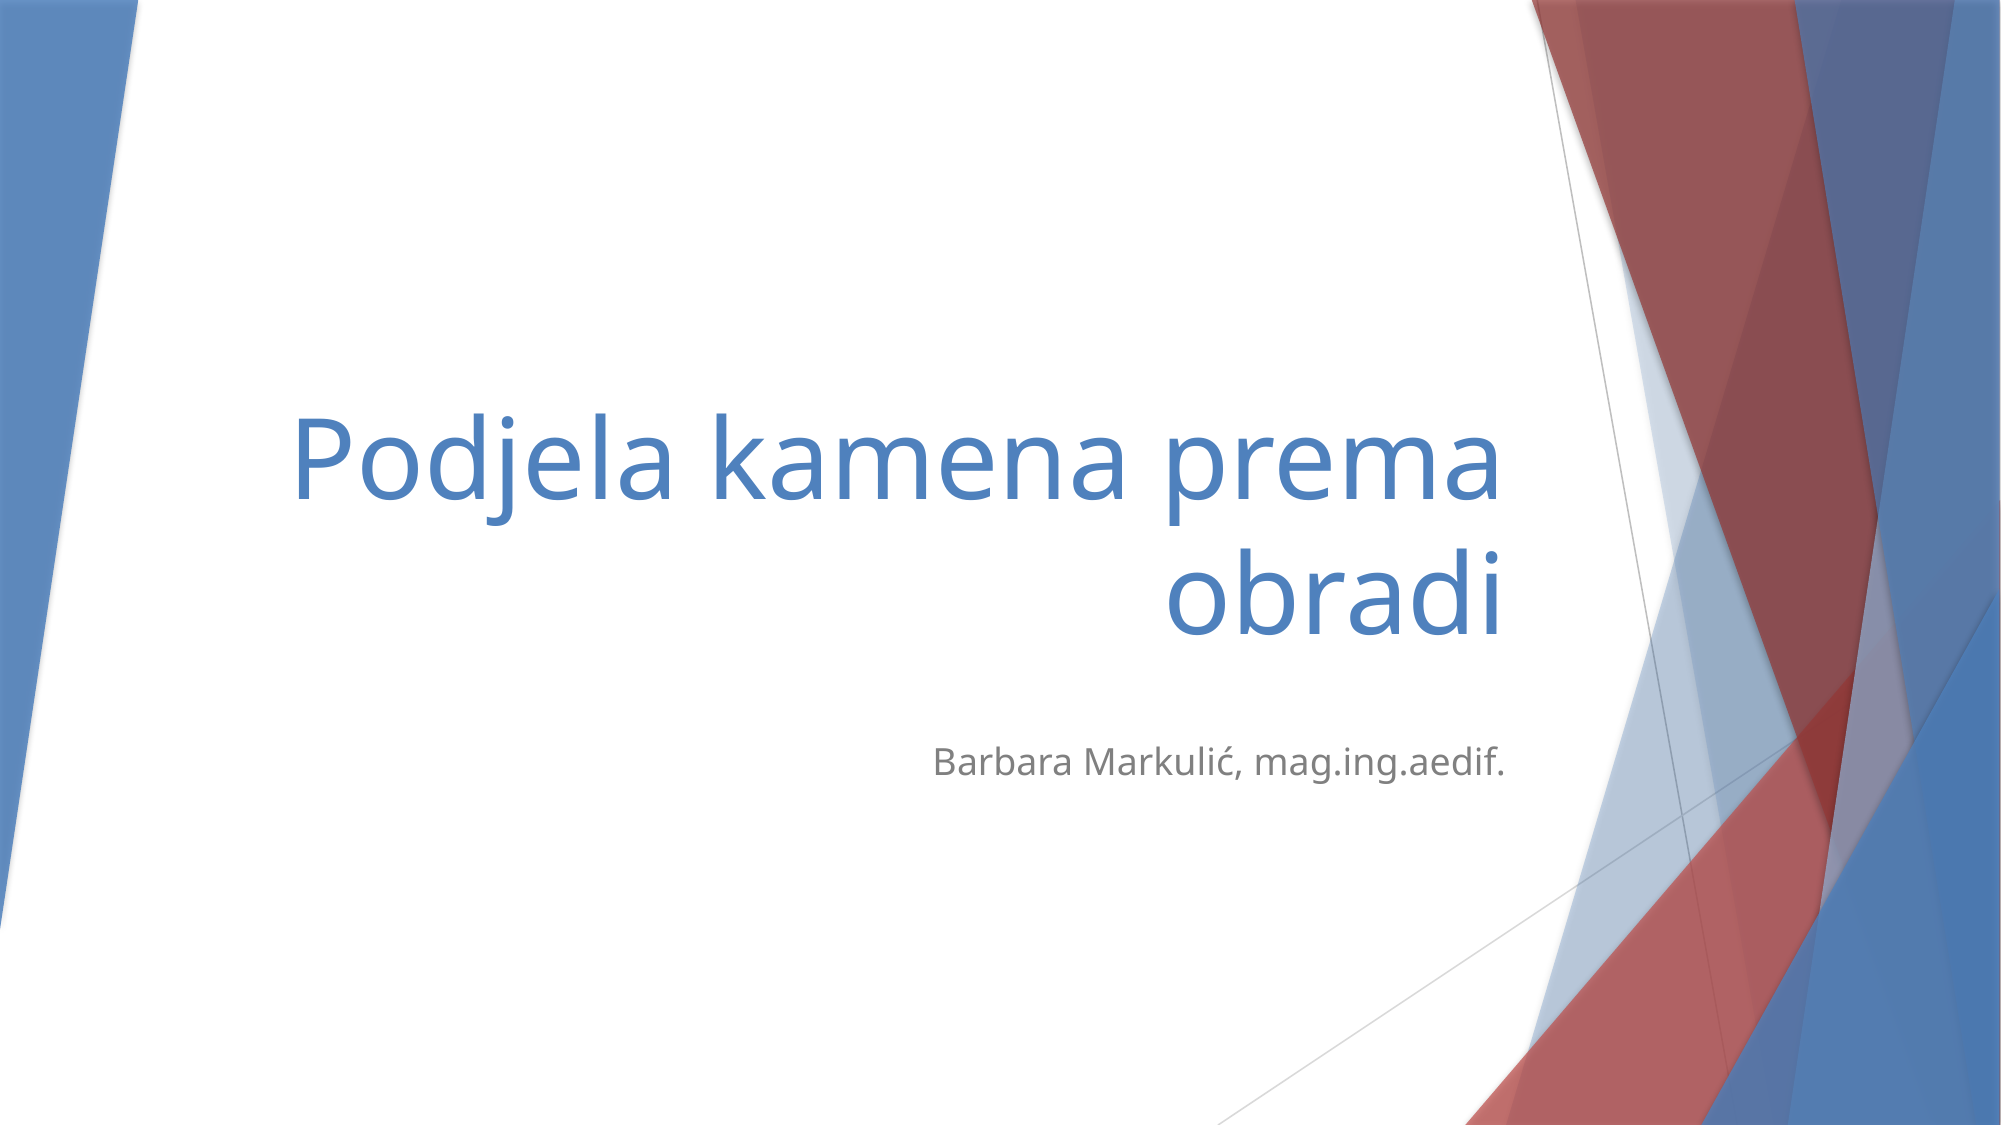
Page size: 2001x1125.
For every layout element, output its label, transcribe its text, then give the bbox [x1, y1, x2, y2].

subtitle Barbara Markulić, mag.ing.aedif. [247, 664, 1522, 845]
title Podjela kamena prema obradi [247, 394, 1522, 664]
